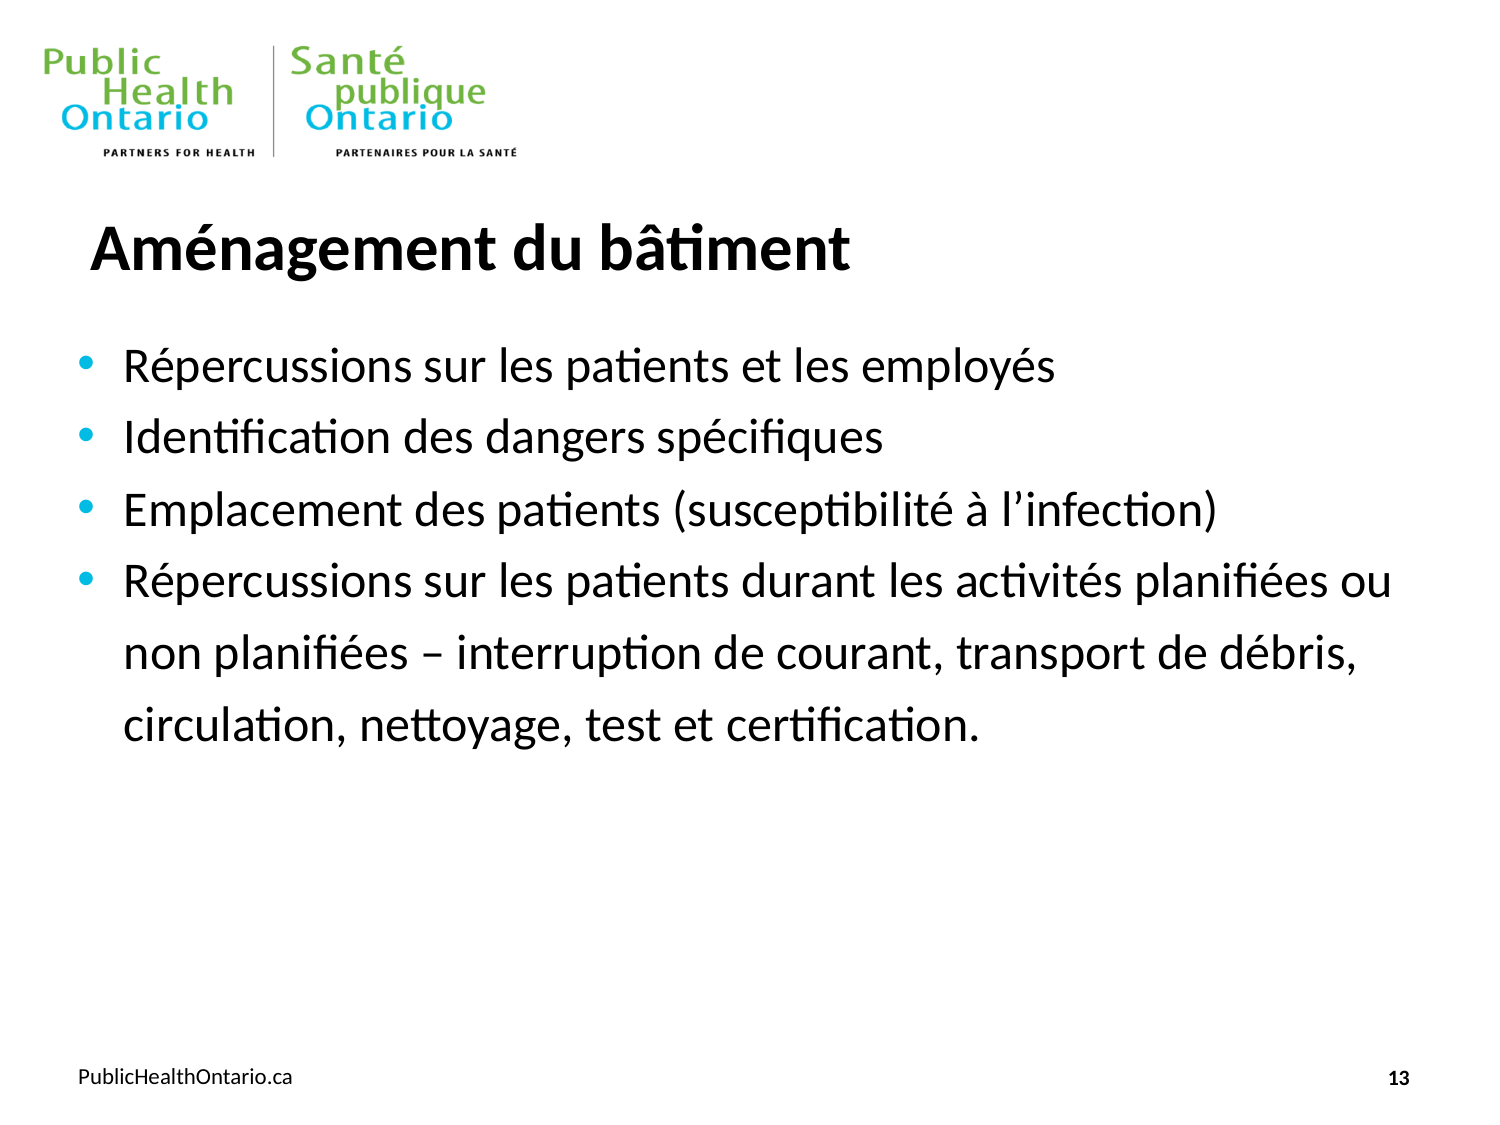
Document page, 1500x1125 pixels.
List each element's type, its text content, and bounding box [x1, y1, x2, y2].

slide_number 13 [1287, 1057, 1425, 1096]
picture [37, 37, 525, 165]
title Aménagement du bâtiment [75, 187, 1425, 300]
list Répercussions sur les patients et les employés Identification des dangers spécifiques Emplacement des patients (susceptibilité à l’infection) Répercussions sur les patients durant les activités planifiées ou non planifiées – interruption de courant, transport de débris, circulation, nettoyage, test et certification. [62, 312, 1413, 986]
